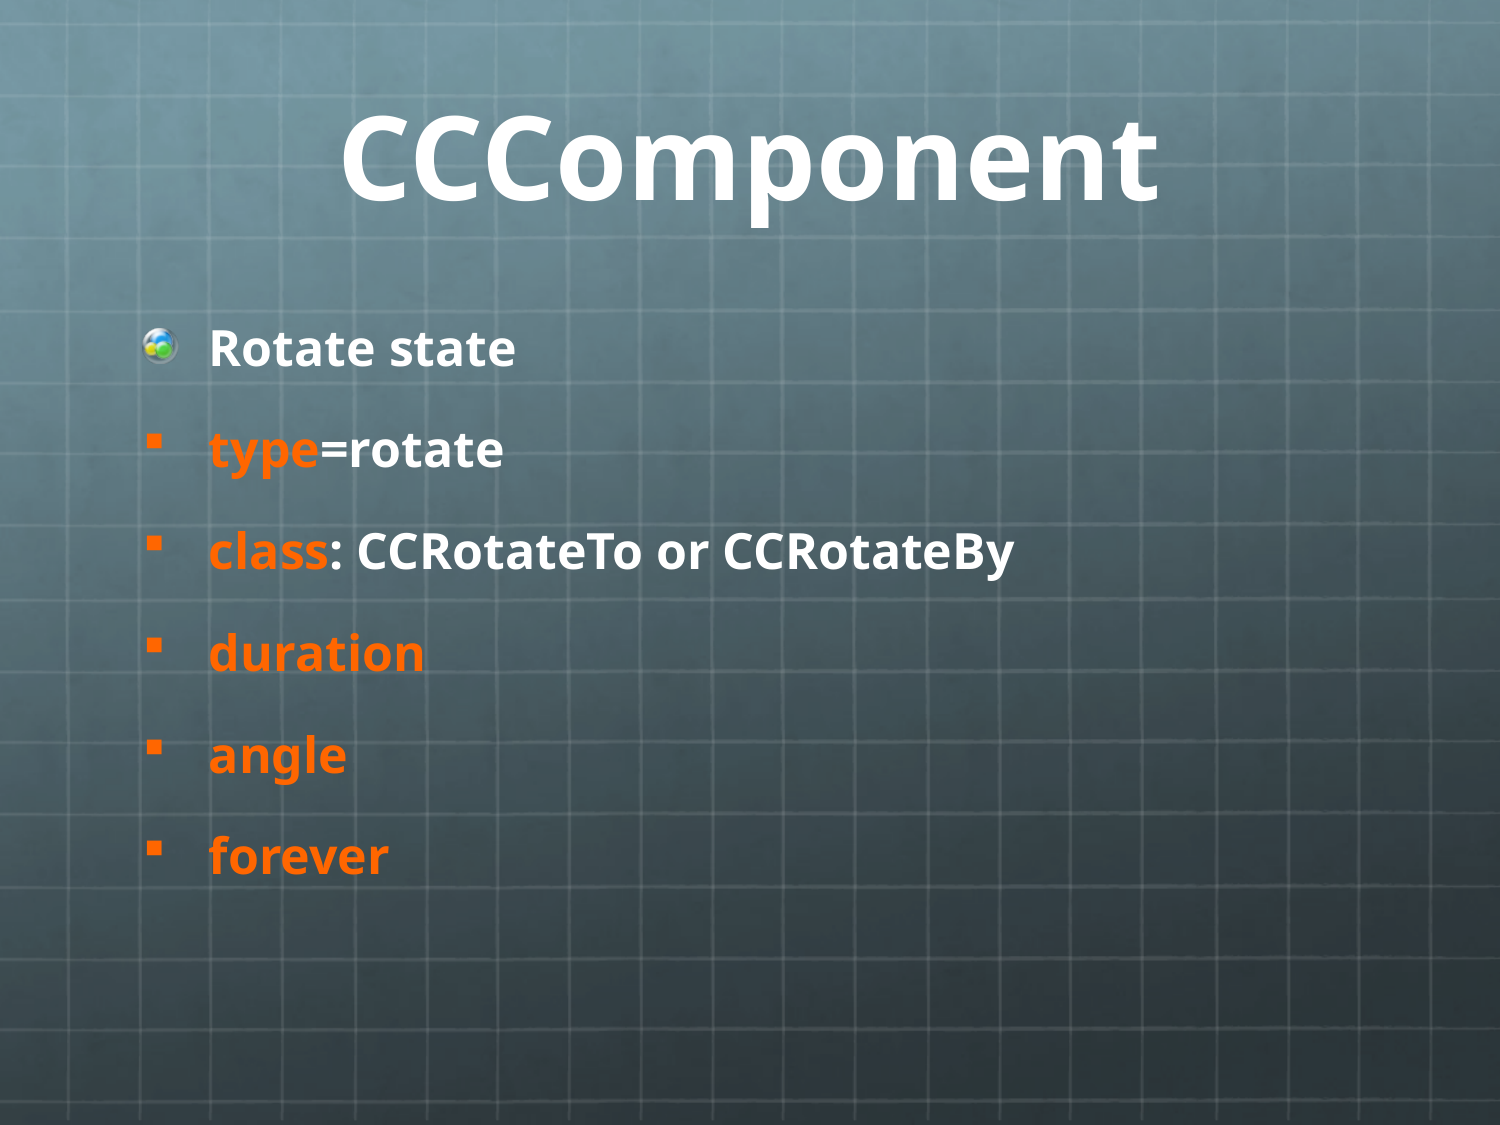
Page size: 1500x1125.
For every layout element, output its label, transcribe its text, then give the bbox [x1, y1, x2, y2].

title CCComponent [127, 17, 1372, 289]
list Rotate state type=rotate class: CCRotateTo or CCRotateBy duration angle forever [127, 308, 1372, 1095]
picture [0, 0, 1500, 1125]
